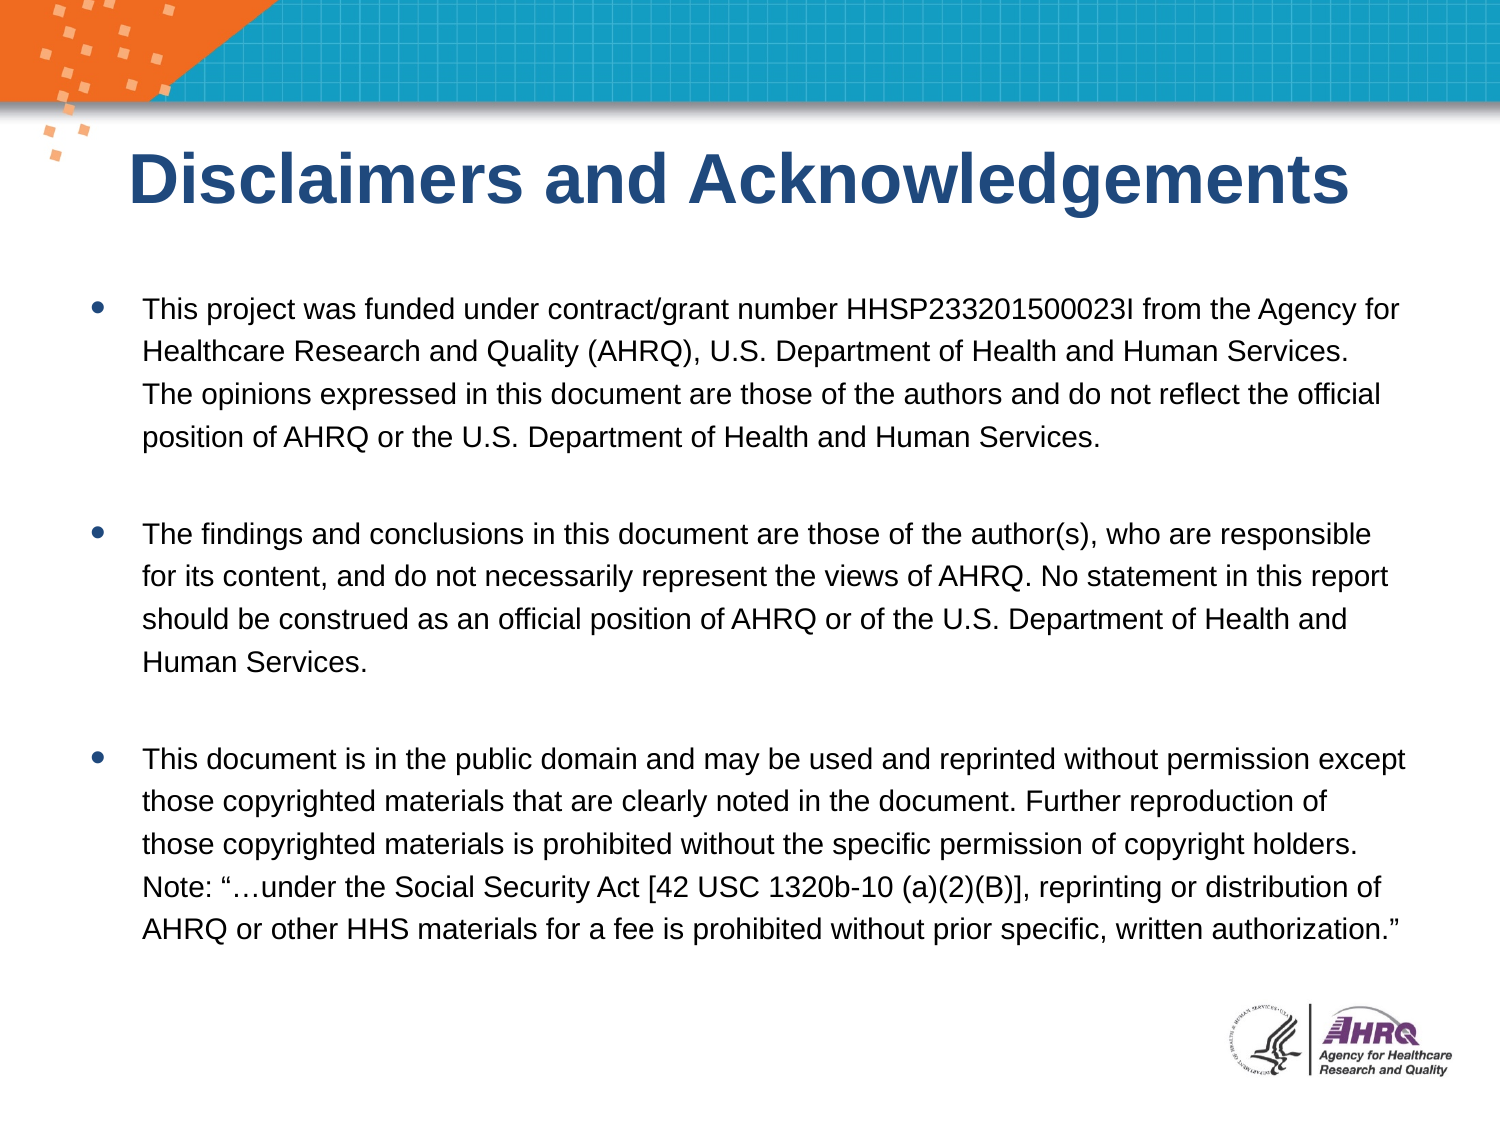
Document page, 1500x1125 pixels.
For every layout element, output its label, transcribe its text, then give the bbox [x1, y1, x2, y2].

picture [0, 0, 1500, 168]
list This project was funded under contract/grant number HHSP233201500023I from the Agency for Healthcare Research and Quality (AHRQ), U.S. Department of Health and Human Services. The opinions expressed in this document are those of the authors and do not reflect the official position of AHRQ or the U.S. Department of Health and Human Services. The findings and conclusions in this document are those of the author(s), who are responsible for its content, and do not necessarily represent the views of AHRQ. No statement in this report should be construed as an official position of AHRQ or of the U.S. Department of Health and Human Services. This document is in the public domain and may be used and reprinted without permission except those copyrighted materials that are clearly noted in the document. Further reproduction of those copyrighted materials is prohibited without the specific permission of copyright holders. Note: “…under the Social Security Act [42 USC 1320b-10 (a)(2)(B)], reprinting or distribution of AHRQ or other HHS materials for a fee is prohibited without prior specific, written authorization.” [75, 275, 1425, 975]
picture [1224, 999, 1457, 1081]
title Disclaimers and Acknowledgements [75, 125, 1425, 227]
